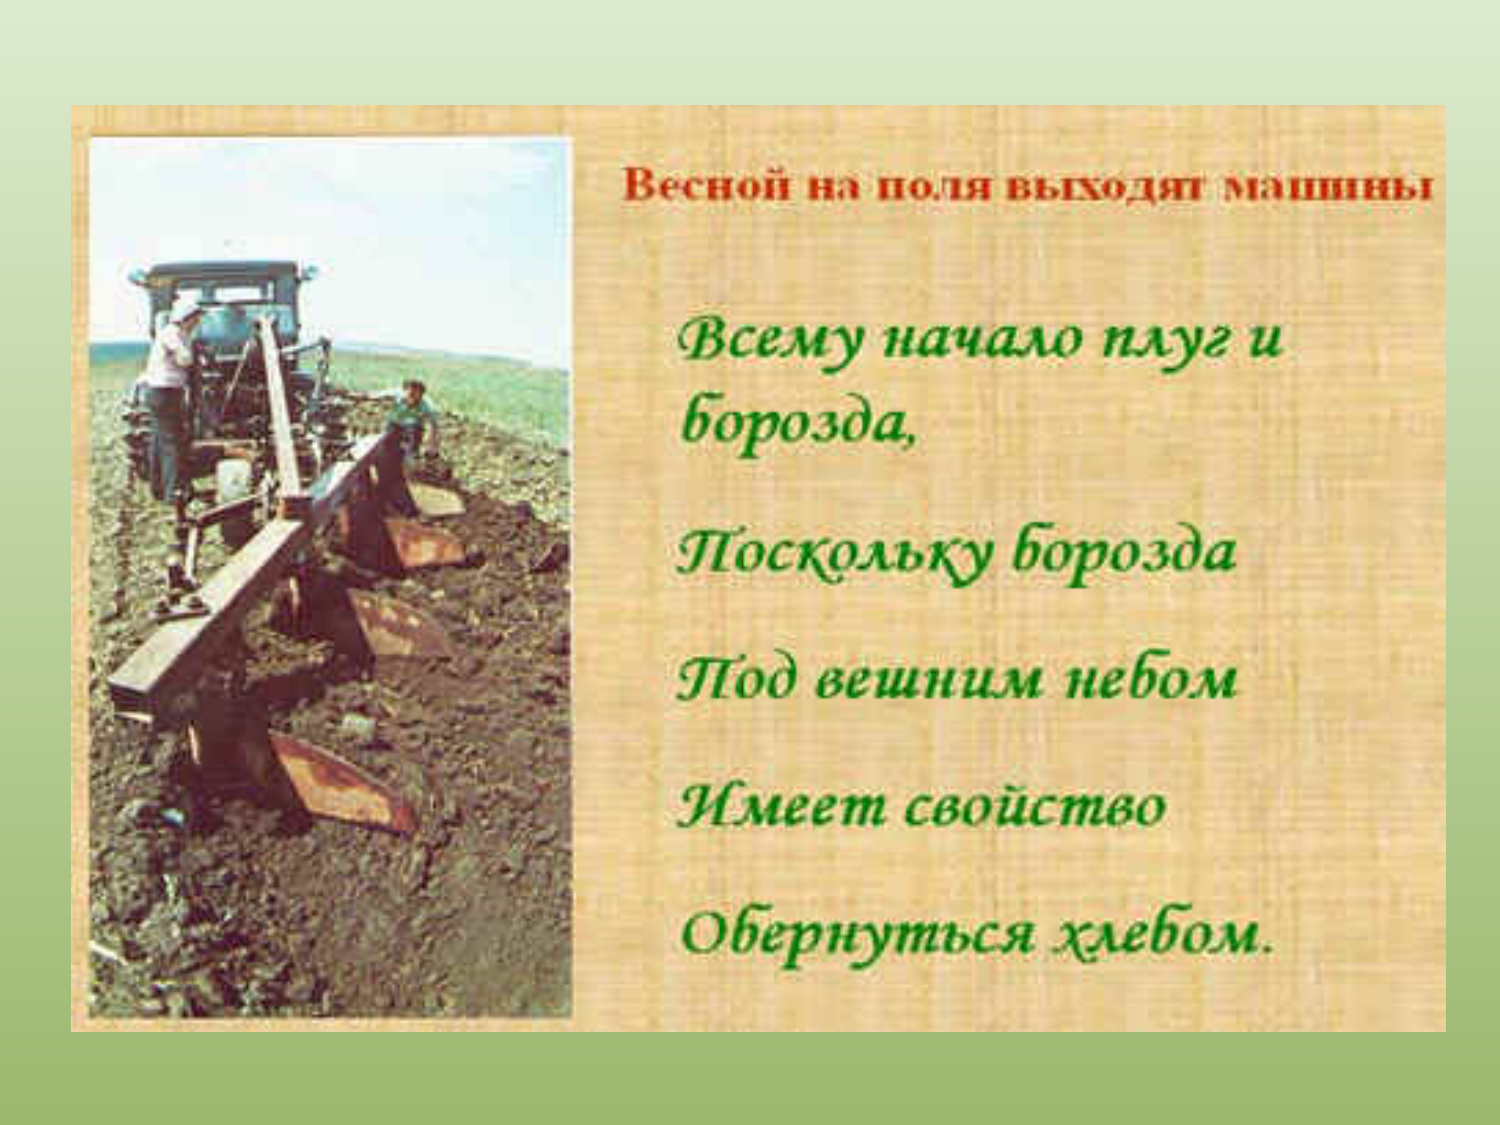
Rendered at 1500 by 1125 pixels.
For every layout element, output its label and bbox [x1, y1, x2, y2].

picture [71, 105, 1446, 1032]
